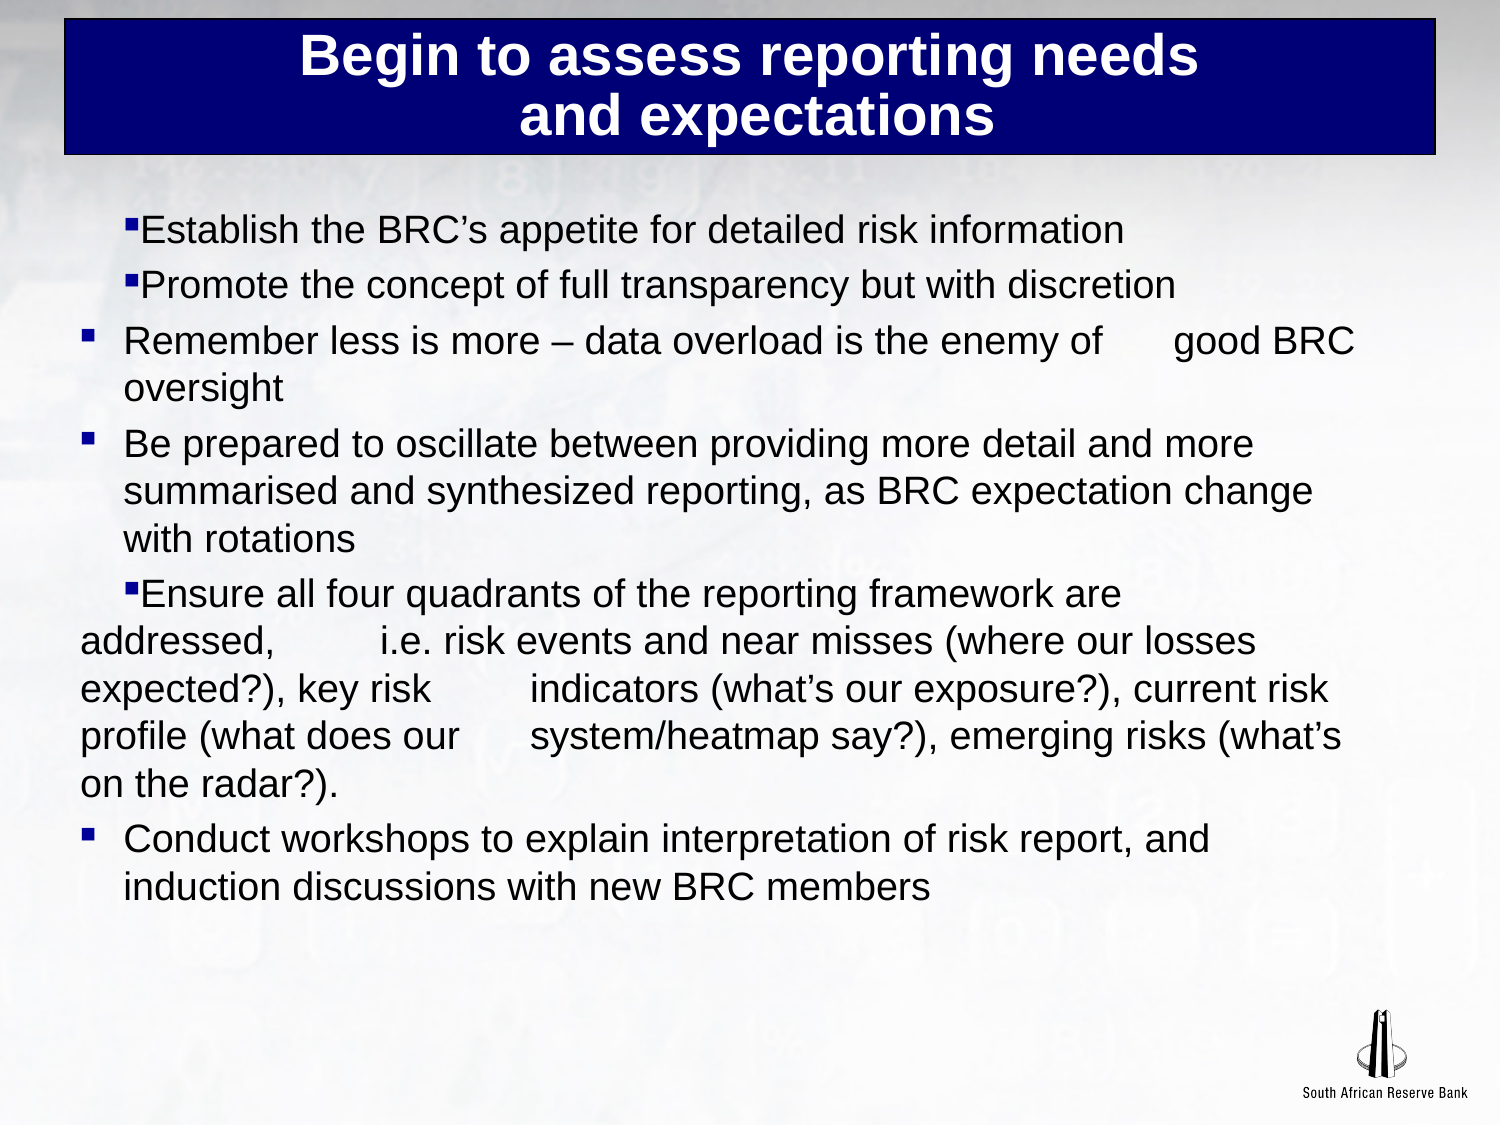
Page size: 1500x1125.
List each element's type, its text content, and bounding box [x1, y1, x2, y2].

list Establish the BRC’s appetite for detailed risk information Promote the concept of full transparency but with discretion Remember less is more – data overload is the enemy of good BRC oversight Be prepared to oscillate between providing more detail and more summarised and synthesized reporting, as BRC expectation change with rotations Ensure all four quadrants of the reporting framework are addressed, i.e. risk events and near misses (where our losses expected?), key risk indicators (what’s our exposure?), current risk profile (what does our system/heatmap say?), emerging risks (what’s on the radar?). Conduct workshops to explain interpretation of risk report, and induction discussions with new BRC members [64, 196, 1389, 998]
picture [0, 0, 1500, 1125]
title Begin to assess reporting needs and expectations [64, 18, 1436, 155]
